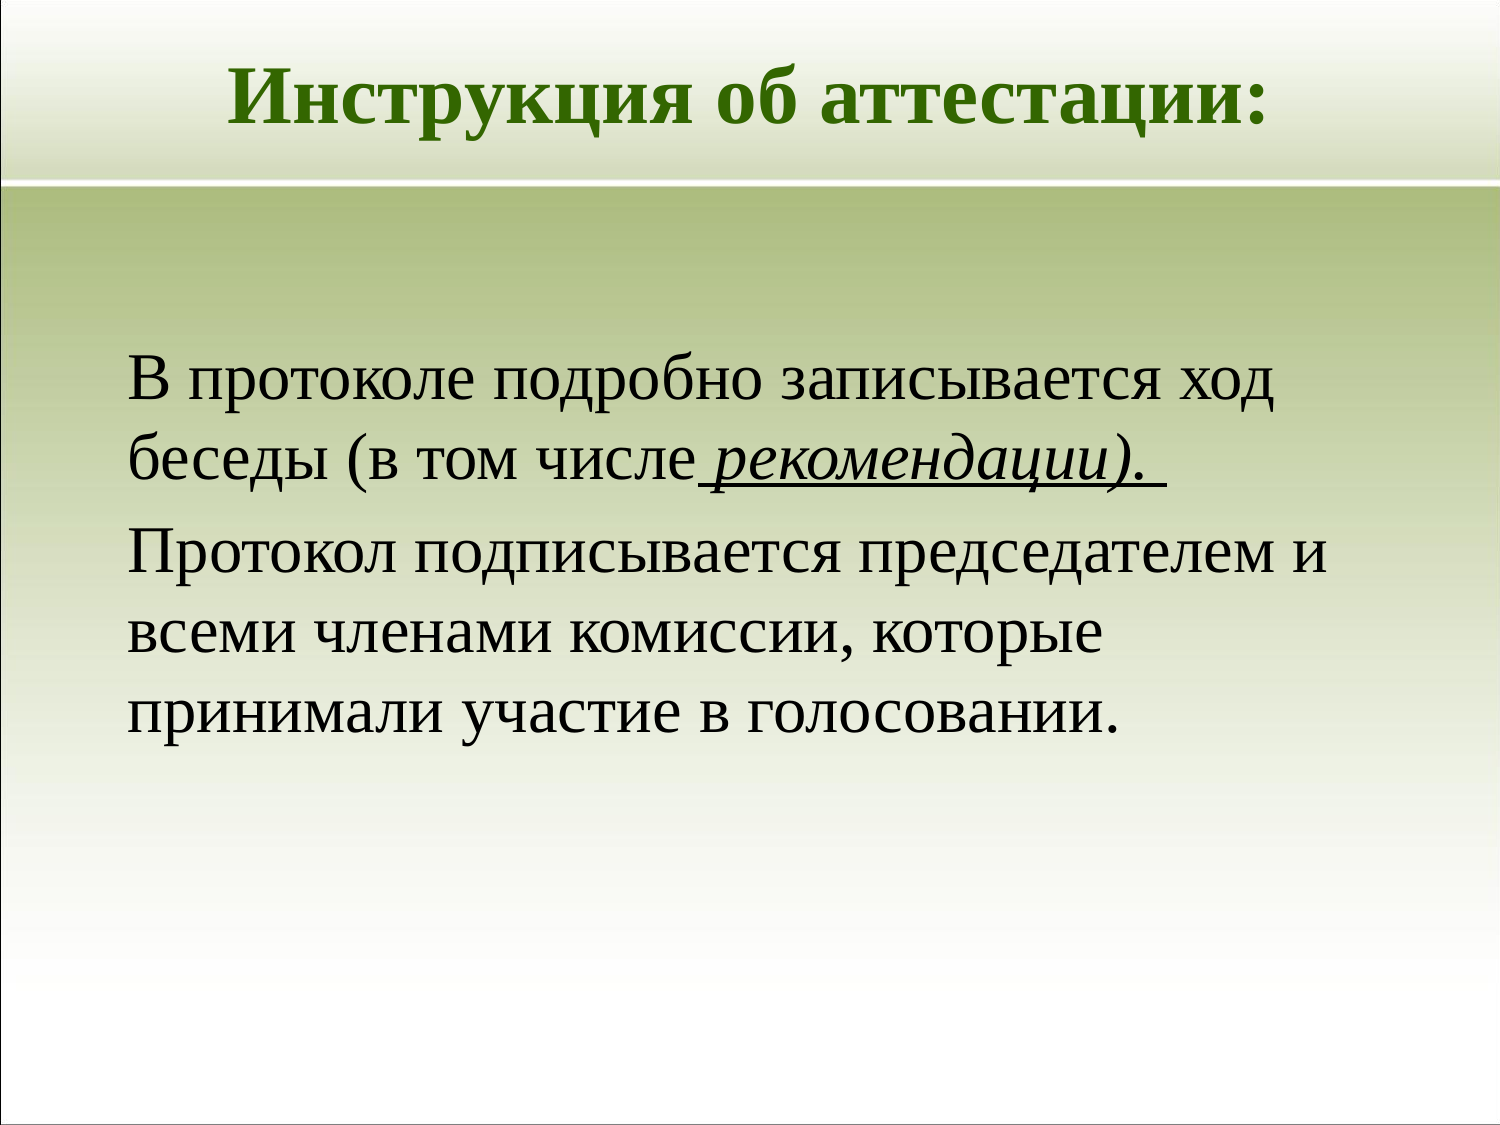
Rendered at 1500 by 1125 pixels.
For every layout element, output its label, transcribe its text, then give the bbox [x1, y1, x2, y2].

title Инструкция об аттестации: [112, 42, 1388, 138]
list В протоколе подробно записывается ход беседы (в том числе рекомендации). Протокол подписывается председателем и всеми членами комиссии, которые принимали участие в голосовании. [112, 324, 1388, 1001]
picture [0, 0, 1500, 1125]
